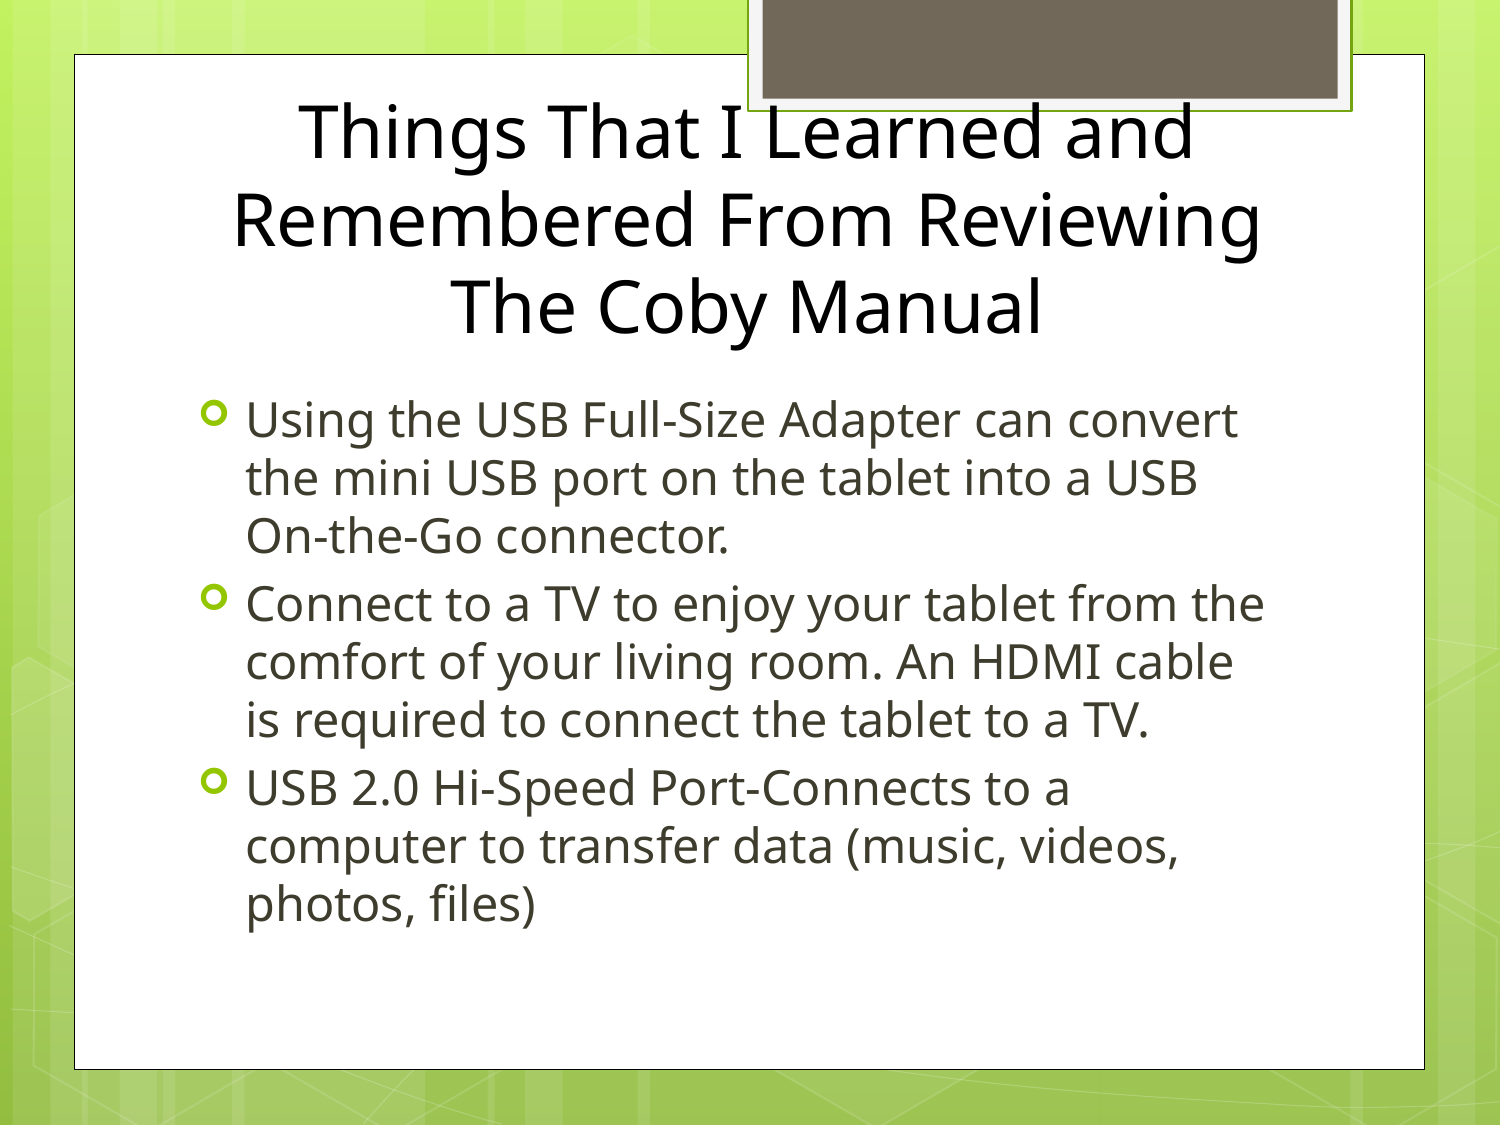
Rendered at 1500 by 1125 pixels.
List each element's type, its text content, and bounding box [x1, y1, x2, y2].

list Using the USB Full-Size Adapter can convert the mini USB port on the tablet into a USB On-the-Go connector. Connect to a TV to enjoy your tablet from the comfort of your living room. An HDMI cable is required to connect the tablet to a TV. USB 2.0 Hi-Speed Port-Connects to a computer to transfer data (music, videos, photos, files) [171, 381, 1283, 957]
title Things That I Learned and Remembered From Reviewing The Coby Manual [171, 75, 1324, 357]
